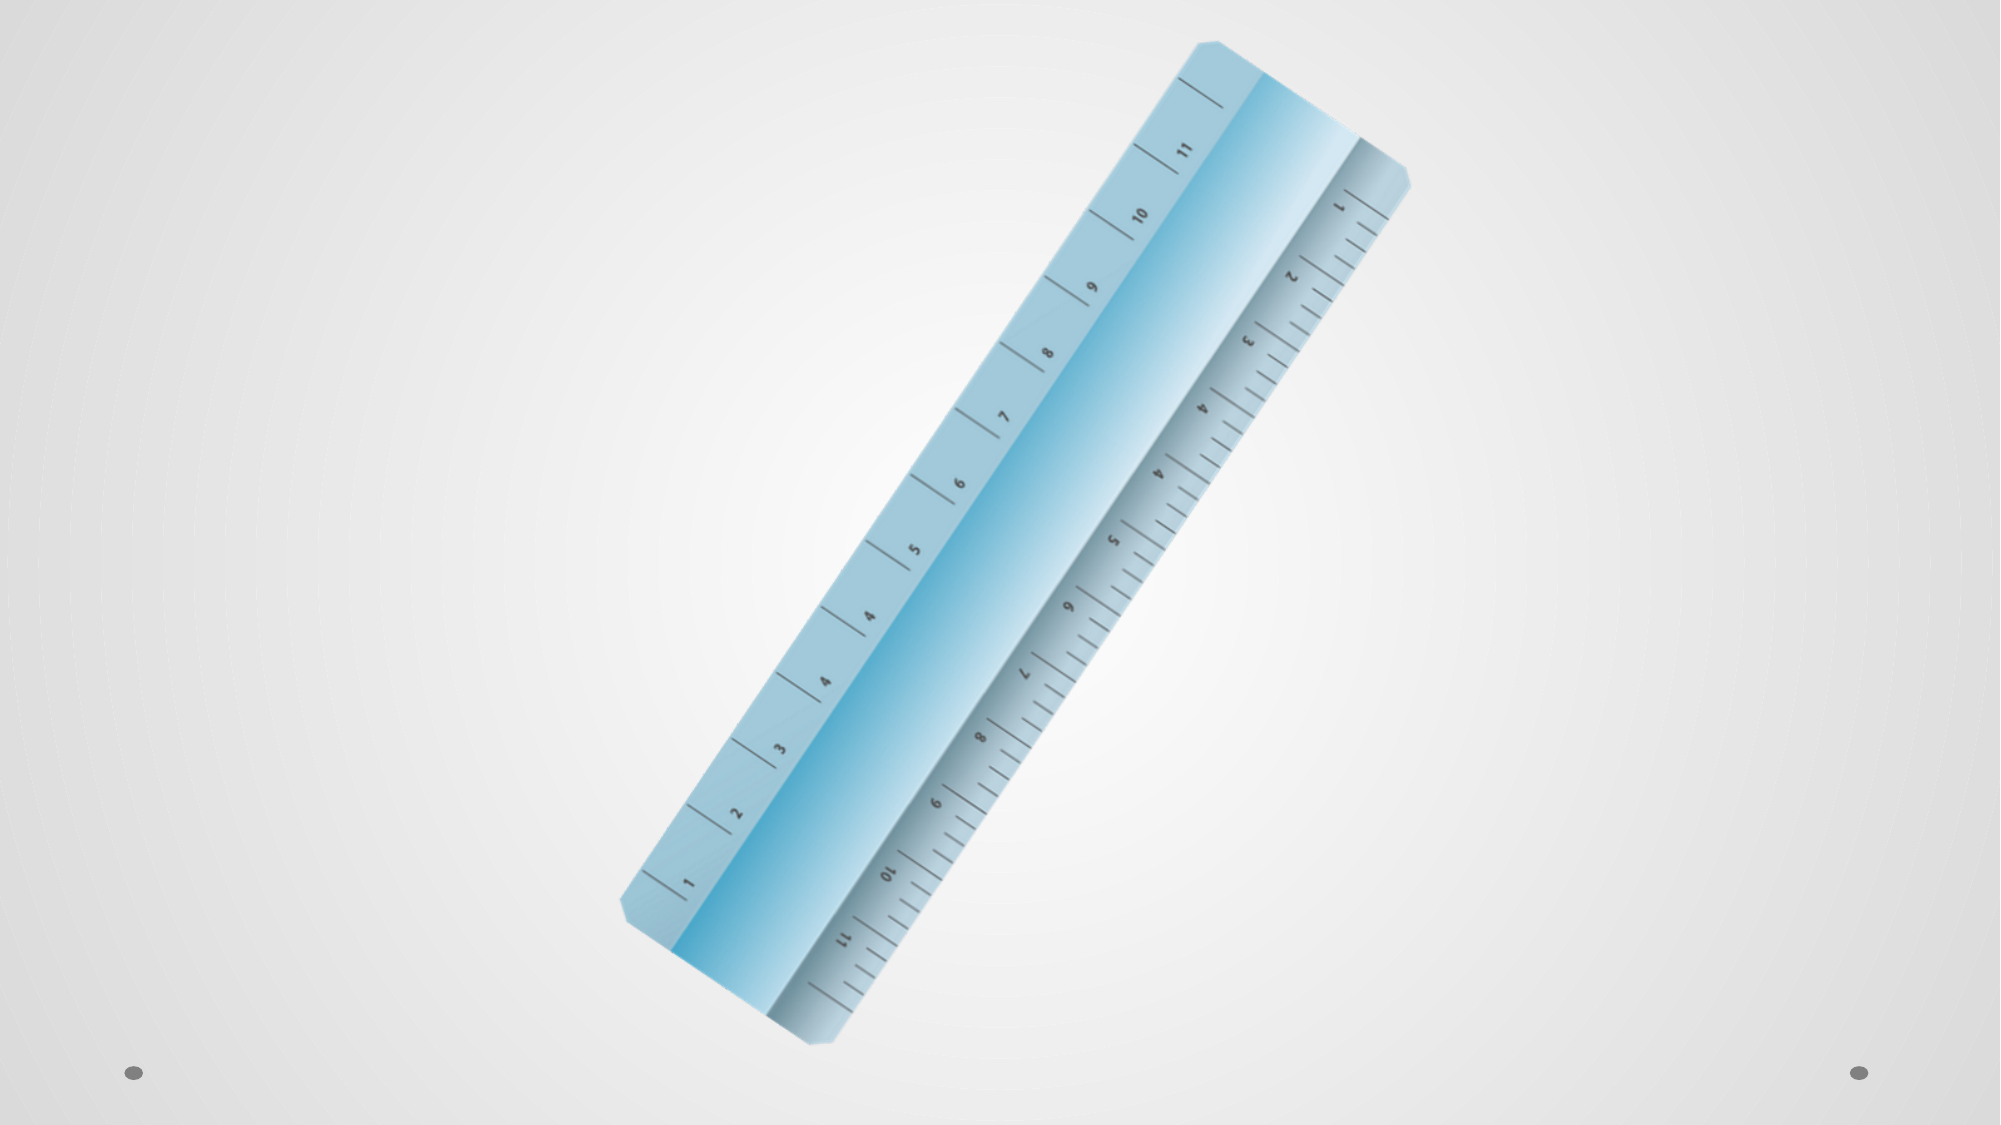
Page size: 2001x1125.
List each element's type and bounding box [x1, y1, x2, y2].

picture [610, 31, 1423, 1059]
